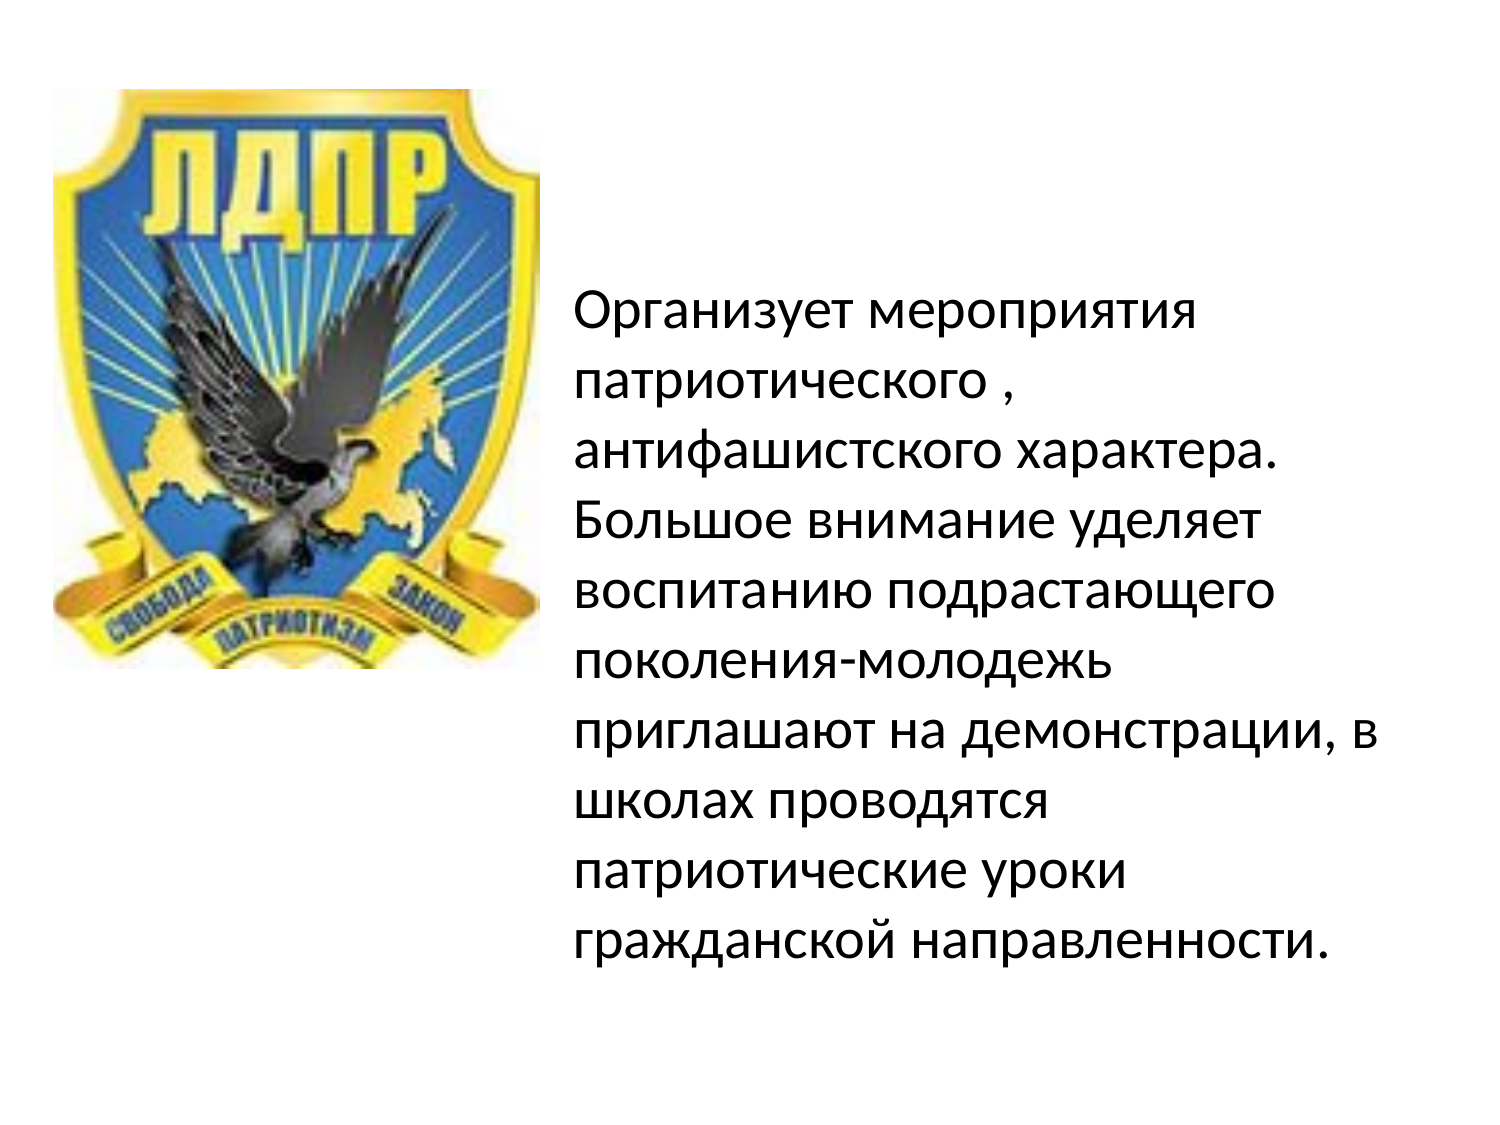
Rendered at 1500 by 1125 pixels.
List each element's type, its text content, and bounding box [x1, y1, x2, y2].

picture [52, 89, 540, 670]
list Организует мероприятия патриотического , антифашистского характера. Большое внимание уделяет воспитанию подрастающего поколения-молодежь приглашают на демонстрации, в школах проводятся патриотические уроки гражданской направленности. [501, 262, 1425, 1005]
